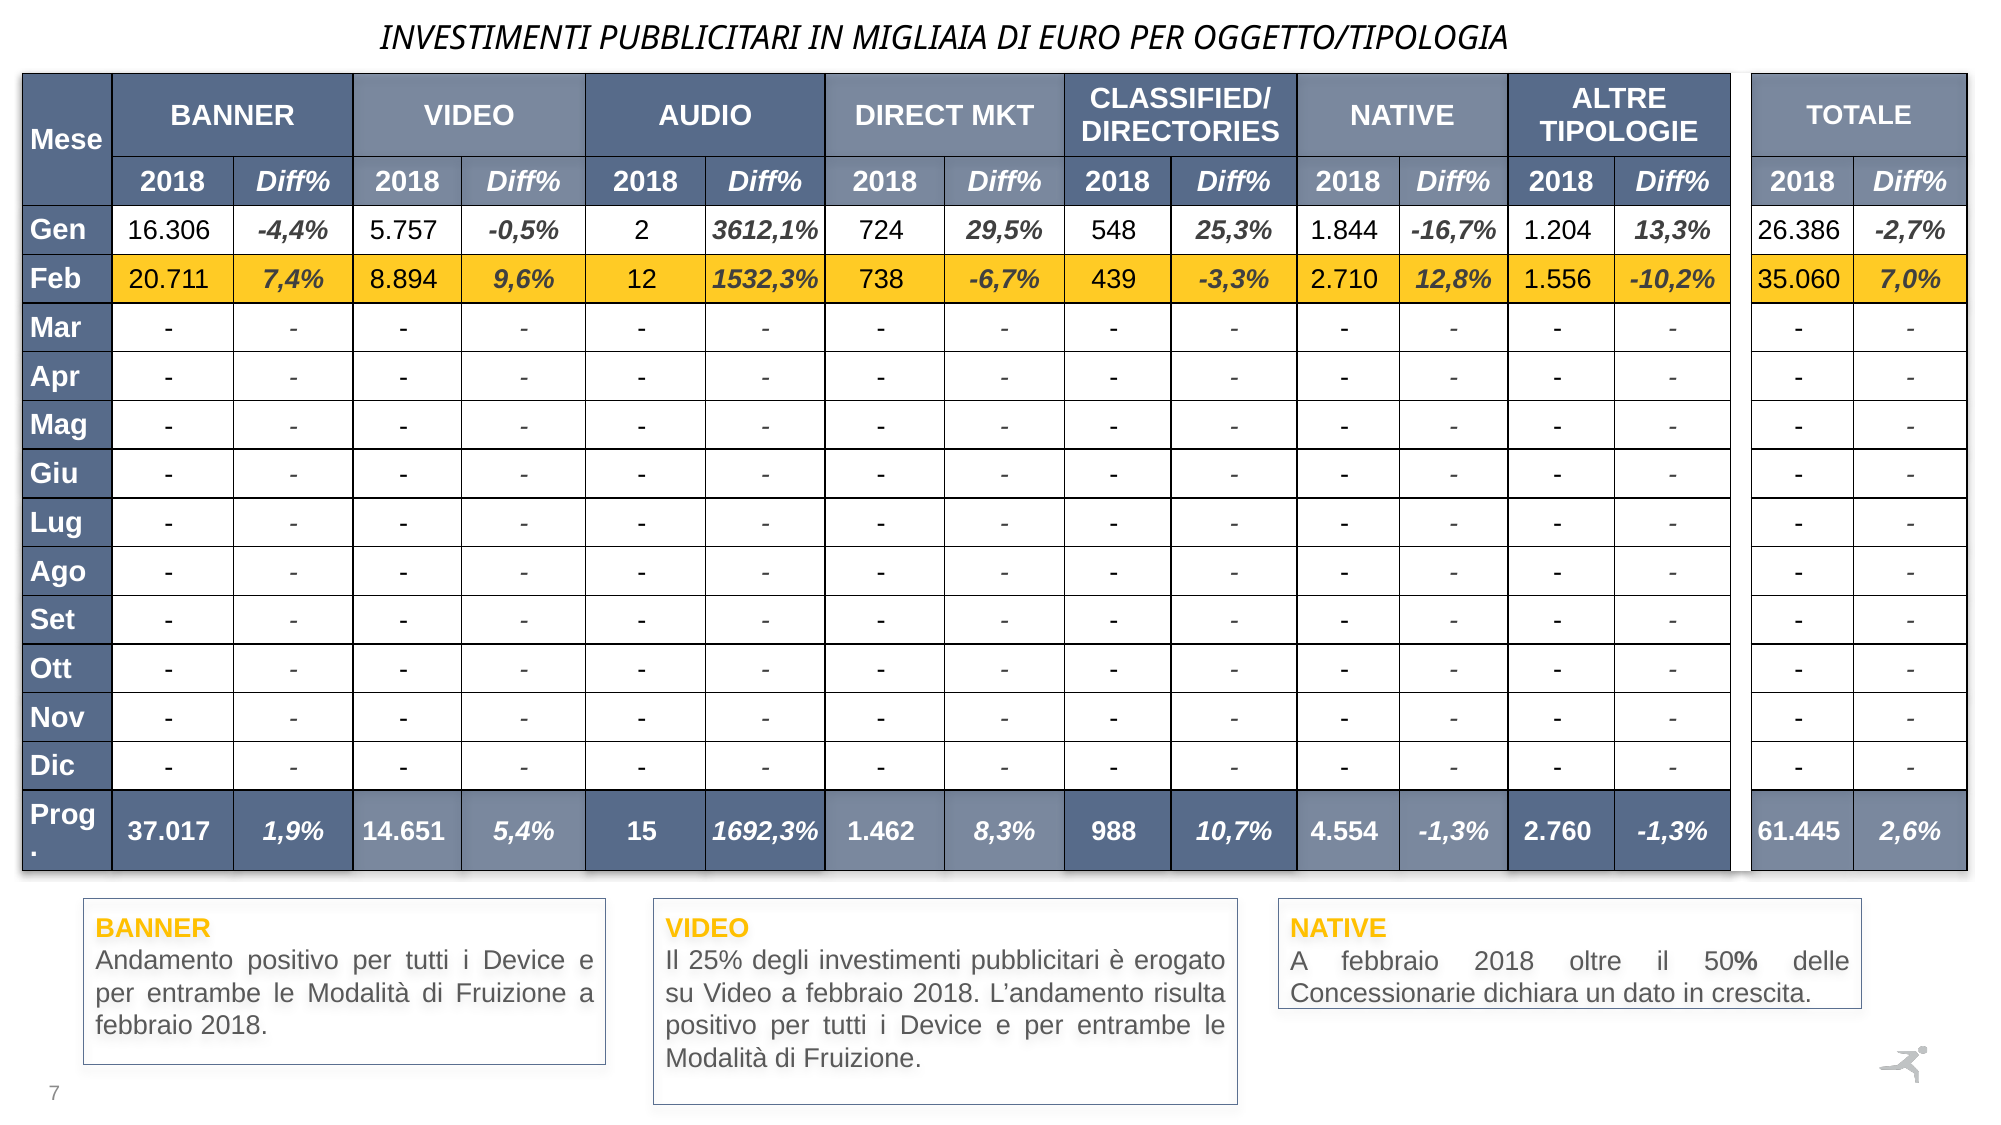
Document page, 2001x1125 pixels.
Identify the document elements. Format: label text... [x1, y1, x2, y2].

table_cell - [1854, 547, 1966, 595]
table_cell Diff% [462, 157, 585, 205]
table_cell - [462, 645, 585, 692]
table_cell 7,0% [1854, 255, 1966, 302]
table_cell - [826, 547, 944, 595]
table_cell - [1298, 499, 1399, 546]
table_cell - [1065, 645, 1170, 692]
table_cell - [1172, 304, 1296, 351]
table_cell - [706, 596, 824, 643]
table_cell - [234, 742, 352, 789]
table_cell - [1172, 547, 1296, 595]
table_cell - [354, 596, 461, 643]
table_cell 1.556 [1509, 255, 1614, 302]
table_cell 7,4% [234, 255, 352, 302]
table_cell -1,3% [1400, 791, 1507, 870]
table_cell - [1065, 742, 1170, 789]
table_cell 548 [1065, 206, 1170, 254]
table_cell - [354, 450, 461, 497]
table_cell - [234, 645, 352, 692]
table_cell - [113, 645, 233, 692]
table_cell 2.760 [1509, 791, 1614, 870]
table_cell - [462, 547, 585, 595]
table_cell - [945, 352, 1064, 400]
table_cell - [1854, 304, 1966, 351]
table_cell - [945, 450, 1064, 497]
table_header TOTALE [1752, 74, 1966, 156]
table_cell - [1615, 596, 1730, 643]
table_cell Diff% [234, 157, 352, 205]
table_cell - [1752, 499, 1853, 546]
table_cell - [826, 499, 944, 546]
table_cell - [354, 304, 461, 351]
table_cell - [1615, 499, 1730, 546]
table_cell - [1298, 742, 1399, 789]
table_cell - [462, 401, 585, 448]
table_header CLASSIFIED/ DIRECTORIES [1065, 74, 1296, 156]
table_cell 8.894 [354, 255, 461, 302]
table_cell - [1854, 450, 1966, 497]
table_cell - [945, 742, 1064, 789]
table_cell - [1615, 401, 1730, 448]
slide_number 7 [0, 1061, 75, 1122]
table_cell - [1509, 450, 1614, 497]
table_cell - [1298, 352, 1399, 400]
table_cell 37.017 [113, 791, 233, 870]
table_cell [1731, 254, 1751, 303]
table_cell - [945, 499, 1064, 546]
table_cell - [1298, 547, 1399, 595]
table_cell - [1752, 596, 1853, 643]
table_cell Prog. [23, 791, 111, 870]
table_cell Diff% [945, 157, 1064, 205]
table_cell - [1854, 499, 1966, 546]
table_cell - [1509, 596, 1614, 643]
table_cell - [1172, 401, 1296, 448]
table_cell 2,6% [1854, 791, 1966, 870]
table_cell - [586, 499, 705, 546]
table_cell - [462, 499, 585, 546]
table_cell Ago [23, 547, 111, 595]
table_cell - [826, 352, 944, 400]
table_cell - [1298, 645, 1399, 692]
table_cell - [1298, 693, 1399, 741]
table_cell - [462, 596, 585, 643]
table_cell - [706, 304, 824, 351]
table_cell - [354, 499, 461, 546]
table_cell 12,8% [1400, 255, 1507, 302]
table_cell - [1615, 742, 1730, 789]
table_header [1731, 73, 1751, 157]
table_cell - [706, 742, 824, 789]
table_cell Feb [23, 255, 111, 302]
table_cell - [1400, 352, 1507, 400]
table_cell - [1400, 304, 1507, 351]
table_cell 35.060 [1752, 255, 1853, 302]
table_cell [1731, 741, 1751, 790]
table_cell 1692,3% [706, 791, 824, 870]
table_cell 2018 [354, 157, 461, 205]
table_cell - [826, 645, 944, 692]
table_cell Apr [23, 352, 111, 400]
table_cell - [1065, 499, 1170, 546]
table_cell 738 [826, 255, 944, 302]
table_cell - [1509, 547, 1614, 595]
table_cell - [234, 401, 352, 448]
table_cell Dic [23, 742, 111, 789]
table_cell -3,3% [1172, 255, 1296, 302]
table_cell Diff% [706, 157, 824, 205]
table_cell - [1615, 450, 1730, 497]
table_cell Gen [23, 206, 111, 254]
table_cell - [354, 401, 461, 448]
table_cell - [1400, 596, 1507, 643]
table_cell Lug [23, 499, 111, 546]
table_cell - [586, 645, 705, 692]
table_cell [1731, 303, 1751, 352]
table_cell - [1400, 742, 1507, 789]
table_header Mese [23, 74, 111, 205]
table_cell - [706, 401, 824, 448]
table_cell - [586, 742, 705, 789]
table_cell - [586, 547, 705, 595]
text_box VIDEO Il 25% degli investimenti pubblicitari è erogato su Video a febbraio 2018. L’andamento risulta positivo per tutti i Device e per entrambe le Modalità di Fruizione. [653, 898, 1238, 1105]
table_cell - [234, 596, 352, 643]
table_cell - [462, 693, 585, 741]
table_cell - [706, 547, 824, 595]
table_cell - [945, 693, 1064, 741]
table_cell 439 [1065, 255, 1170, 302]
table_cell - [1509, 645, 1614, 692]
table_cell - [1400, 645, 1507, 692]
table_cell - [1854, 645, 1966, 692]
table_cell - [1854, 742, 1966, 789]
table_cell - [234, 499, 352, 546]
table_cell - [462, 450, 585, 497]
table_cell 29,5% [945, 206, 1064, 254]
table_cell - [1854, 401, 1966, 448]
table_cell [1731, 449, 1751, 498]
table_cell - [1400, 401, 1507, 448]
table_cell 2.710 [1298, 255, 1399, 302]
table_cell - [1065, 401, 1170, 448]
table_cell - [1172, 645, 1296, 692]
table_cell - [1509, 693, 1614, 741]
table_cell 2 [586, 206, 705, 254]
table_cell 61.445 [1752, 791, 1853, 870]
table_cell [1731, 790, 1751, 871]
table_cell - [1400, 499, 1507, 546]
table_cell - [1509, 499, 1614, 546]
table_cell 2018 [1509, 157, 1614, 205]
table_cell 2018 [1298, 157, 1399, 205]
table_cell Giu [23, 450, 111, 497]
table_cell - [1172, 693, 1296, 741]
table_cell [1731, 547, 1751, 595]
table_cell 12 [586, 255, 705, 302]
table_cell - [113, 401, 233, 448]
table_cell - [1065, 547, 1170, 595]
table_cell 10,7% [1172, 791, 1296, 870]
table_cell - [706, 450, 824, 497]
table_cell [1731, 693, 1751, 741]
table_cell - [113, 596, 233, 643]
table_cell - [945, 401, 1064, 448]
table_cell - [462, 352, 585, 400]
table_cell - [1172, 450, 1296, 497]
table_cell - [1615, 352, 1730, 400]
table_cell 13,3% [1615, 206, 1730, 254]
table_cell - [1752, 401, 1853, 448]
table_header DIRECT MKT [826, 74, 1064, 156]
table_cell Diff% [1172, 157, 1296, 205]
table_cell - [1172, 596, 1296, 643]
table_cell -0,5% [462, 206, 585, 254]
table_cell - [462, 304, 585, 351]
table_cell - [706, 693, 824, 741]
table_cell 3612,1% [706, 206, 824, 254]
table_cell 2018 [1065, 157, 1170, 205]
table_cell - [1509, 401, 1614, 448]
table_cell - [826, 401, 944, 448]
table_cell - [1065, 304, 1170, 351]
table_cell Diff% [1854, 157, 1966, 205]
table_cell - [945, 304, 1064, 351]
table_header BANNER [113, 74, 352, 156]
table_cell - [1509, 742, 1614, 789]
table_cell -1,3% [1615, 791, 1730, 870]
table_cell - [586, 450, 705, 497]
table_cell - [1509, 304, 1614, 351]
table_header VIDEO [354, 74, 585, 156]
table_cell Set [23, 596, 111, 643]
table_cell - [1065, 450, 1170, 497]
table_cell - [826, 693, 944, 741]
table_cell 8,3% [945, 791, 1064, 870]
table_cell - [706, 499, 824, 546]
table_cell Mag [23, 401, 111, 448]
table_cell - [1298, 401, 1399, 448]
table_header AUDIO [586, 74, 824, 156]
table_cell - [706, 352, 824, 400]
table_cell - [1752, 693, 1853, 741]
table_cell 724 [826, 206, 944, 254]
table_cell [1731, 595, 1751, 644]
table_cell - [1752, 304, 1853, 351]
table_cell 2018 [586, 157, 705, 205]
table_header ALTRE TIPOLOGIE [1509, 74, 1730, 156]
table_cell Diff% [1400, 157, 1507, 205]
table_cell - [234, 693, 352, 741]
table_cell - [1400, 693, 1507, 741]
table_cell [1731, 644, 1751, 693]
table_cell 25,3% [1172, 206, 1296, 254]
table_cell - [945, 547, 1064, 595]
table_cell [1731, 498, 1751, 547]
table_cell - [826, 742, 944, 789]
table_cell 1.204 [1509, 206, 1614, 254]
table_cell [1731, 206, 1751, 254]
table_cell - [826, 304, 944, 351]
table_cell - [586, 693, 705, 741]
table_cell - [234, 547, 352, 595]
table_cell - [1615, 547, 1730, 595]
table_cell - [1752, 547, 1853, 595]
table_cell 16.306 [113, 206, 233, 254]
table_cell [1731, 400, 1751, 449]
table_cell 2018 [826, 157, 944, 205]
table_cell - [1400, 450, 1507, 497]
table_cell 5.757 [354, 206, 461, 254]
table_cell - [354, 547, 461, 595]
table_cell Diff% [1615, 157, 1730, 205]
table_cell 1.462 [826, 791, 944, 870]
table_cell - [1752, 742, 1853, 789]
table_cell - [1615, 304, 1730, 351]
table_cell - [234, 352, 352, 400]
table_cell - [1509, 352, 1614, 400]
table_cell - [826, 450, 944, 497]
text_box BANNER Andamento positivo per tutti i Device e per entrambe le Modalità di Fruizione a febbraio 2018. [83, 898, 606, 1065]
table_cell - [354, 645, 461, 692]
table_cell - [945, 645, 1064, 692]
table_cell - [113, 304, 233, 351]
table_cell 2018 [1752, 157, 1853, 205]
table_cell - [1065, 352, 1170, 400]
table_cell -6,7% [945, 255, 1064, 302]
table_cell - [1854, 693, 1966, 741]
table_cell - [113, 499, 233, 546]
table_cell - [354, 352, 461, 400]
table_cell - [706, 645, 824, 692]
table_cell - [113, 547, 233, 595]
table_cell 14.651 [354, 791, 461, 870]
table_cell 2018 [113, 157, 233, 205]
table_cell - [586, 352, 705, 400]
table_cell Ott [23, 645, 111, 692]
table_cell - [113, 742, 233, 789]
table_cell - [1854, 596, 1966, 643]
table_cell - [234, 304, 352, 351]
table_cell - [1065, 693, 1170, 741]
table_cell -16,7% [1400, 206, 1507, 254]
table_cell - [113, 693, 233, 741]
table_cell Nov [23, 693, 111, 741]
table_cell - [234, 450, 352, 497]
table_cell Mar [23, 304, 111, 351]
table_cell 1.844 [1298, 206, 1399, 254]
table_cell - [586, 596, 705, 643]
table_cell [1731, 157, 1751, 206]
table_cell -4,4% [234, 206, 352, 254]
text_box NATIVE A febbraio 2018 oltre il 50% delle Concessionarie dichiara un dato in crescita. [1278, 898, 1862, 1009]
table_cell - [826, 596, 944, 643]
table_cell - [1752, 352, 1853, 400]
table_cell - [1400, 547, 1507, 595]
table_cell 1,9% [234, 791, 352, 870]
table_cell - [586, 401, 705, 448]
table_cell - [1172, 352, 1296, 400]
table_cell - [586, 304, 705, 351]
table_cell - [1615, 693, 1730, 741]
table_cell - [1065, 596, 1170, 643]
table_cell 1532,3% [706, 255, 824, 302]
table_cell - [462, 742, 585, 789]
table_cell - [354, 742, 461, 789]
table_cell - [113, 352, 233, 400]
table_cell - [1752, 450, 1853, 497]
table_cell - [1298, 596, 1399, 643]
table_cell - [1854, 352, 1966, 400]
table_cell - [1172, 742, 1296, 789]
table_cell -2,7% [1854, 206, 1966, 254]
table_cell - [1752, 645, 1853, 692]
table_cell [1731, 352, 1751, 400]
table_cell - [1615, 645, 1730, 692]
table_cell -10,2% [1615, 255, 1730, 302]
table_cell 5,4% [462, 791, 585, 870]
table_header NATIVE [1298, 74, 1507, 156]
table_cell - [113, 450, 233, 497]
table_cell - [1172, 499, 1296, 546]
table_cell 988 [1065, 791, 1170, 870]
table_cell 15 [586, 791, 705, 870]
table_cell 4.554 [1298, 791, 1399, 870]
table_cell - [354, 693, 461, 741]
table_cell 9,6% [462, 255, 585, 302]
table_cell - [945, 596, 1064, 643]
table_cell 20.711 [113, 255, 233, 302]
subtitle INVESTIMENTI PUBBLICITARI in migliaia di euro per oggetto/tipologia [216, 0, 1675, 69]
table_cell - [1298, 304, 1399, 351]
table_cell - [1298, 450, 1399, 497]
table_cell 26.386 [1752, 206, 1853, 254]
